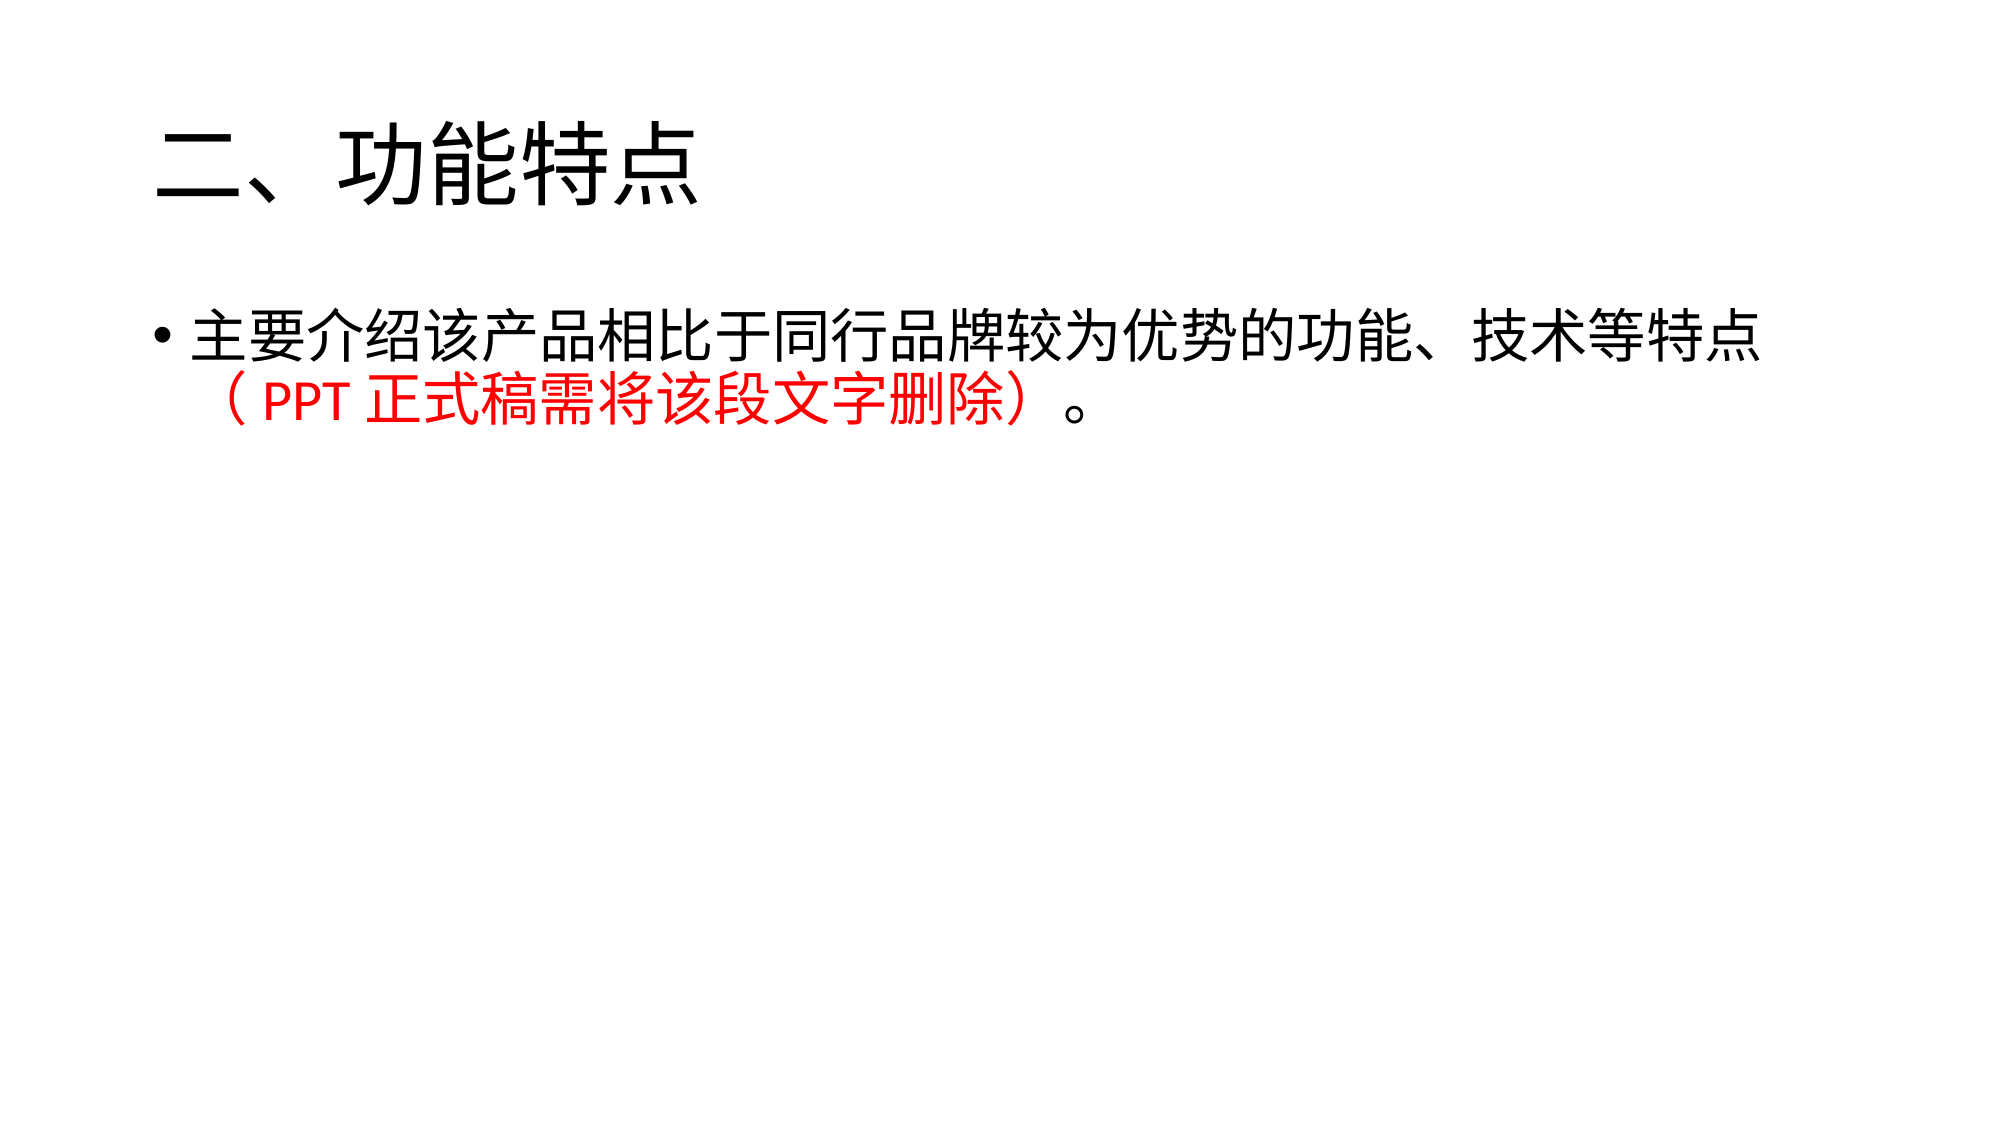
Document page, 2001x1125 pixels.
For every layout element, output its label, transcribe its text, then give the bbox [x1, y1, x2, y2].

title 二、功能特点 [137, 59, 1863, 278]
list 主要介绍该产品相比于同行品牌较为优势的功能、技术等特点（PPT正式稿需将该段文字删除）。 [137, 299, 1863, 1014]
